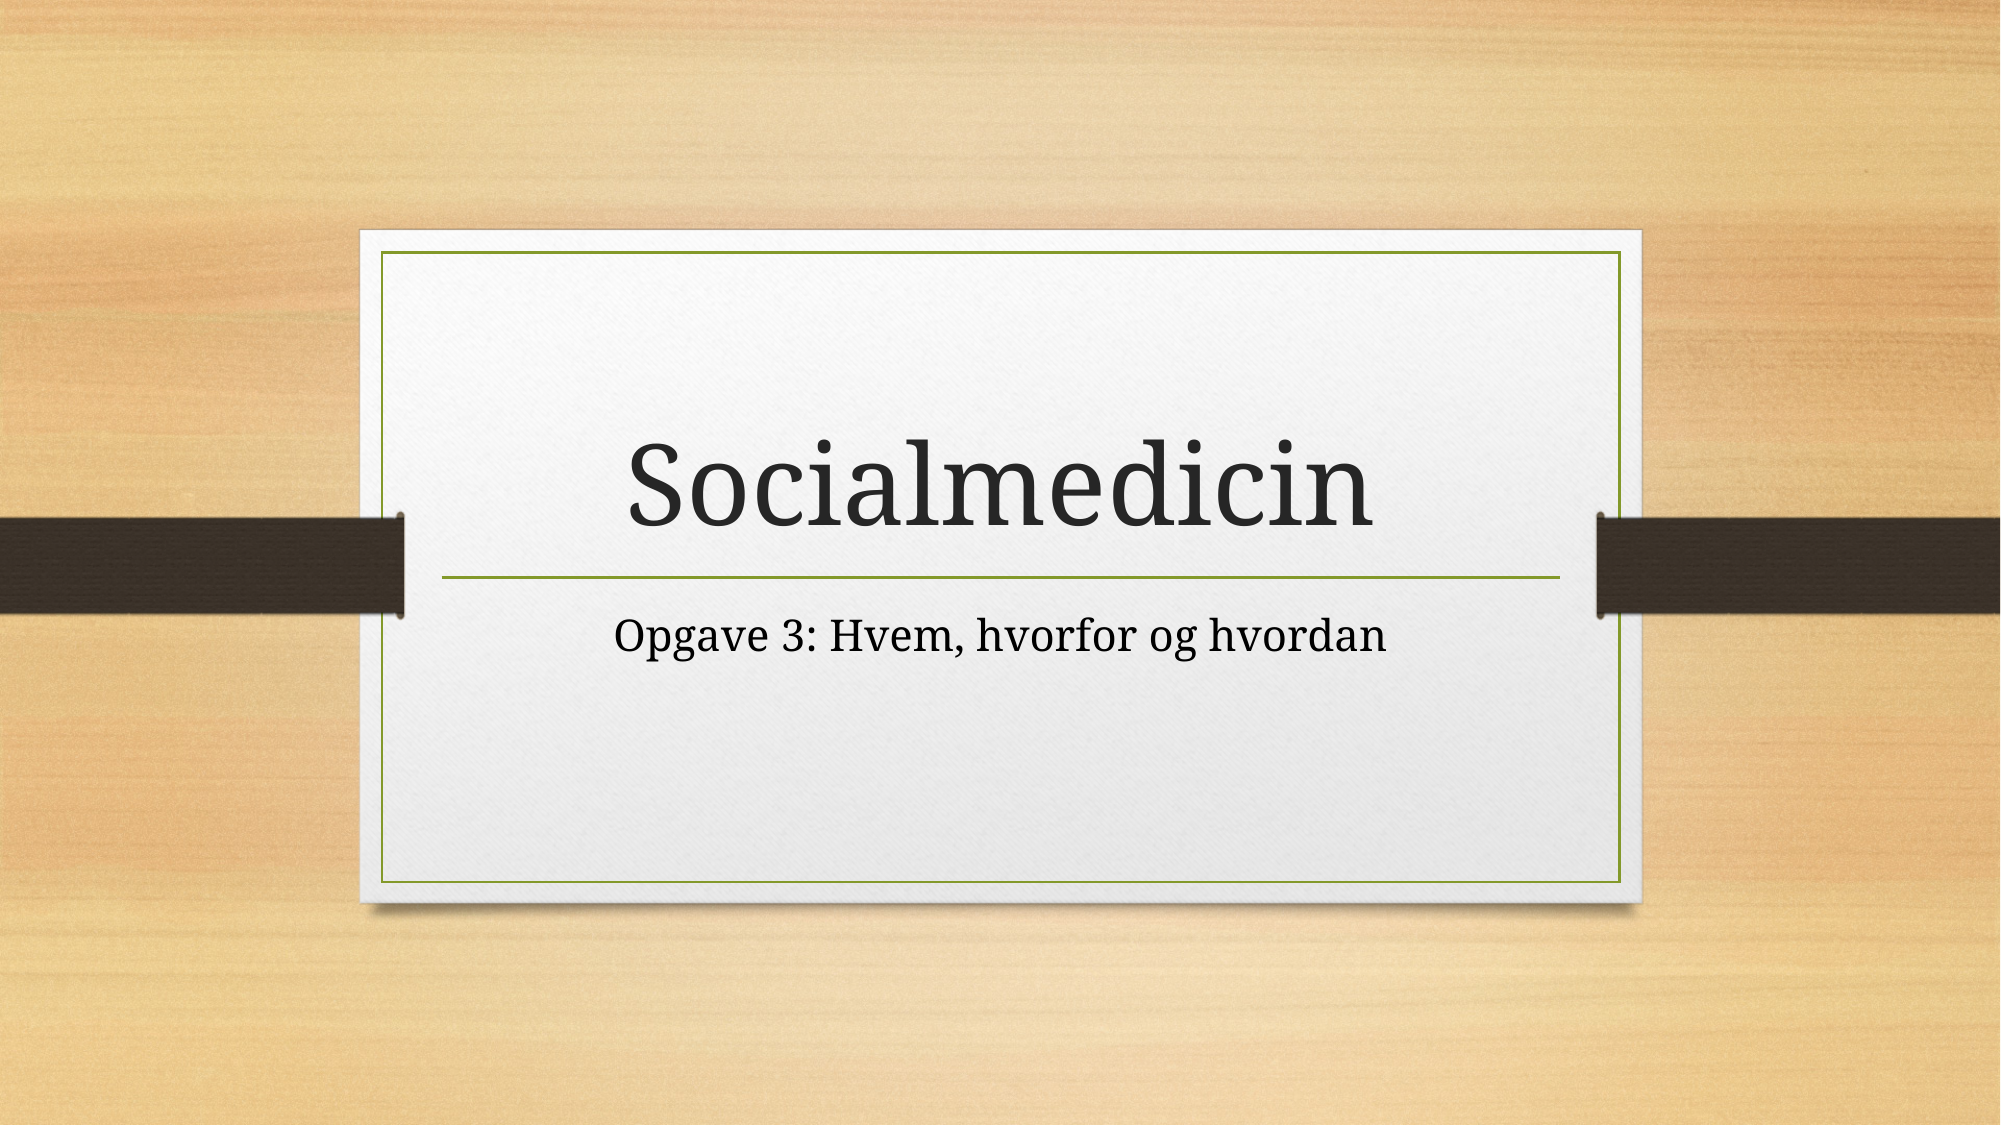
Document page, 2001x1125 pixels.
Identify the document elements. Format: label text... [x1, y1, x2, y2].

subtitle Opgave 3: Hvem, hvorfor og hvordan [441, 600, 1560, 817]
title Socialmedicin [441, 306, 1560, 556]
picture [0, 0, 2001, 1125]
